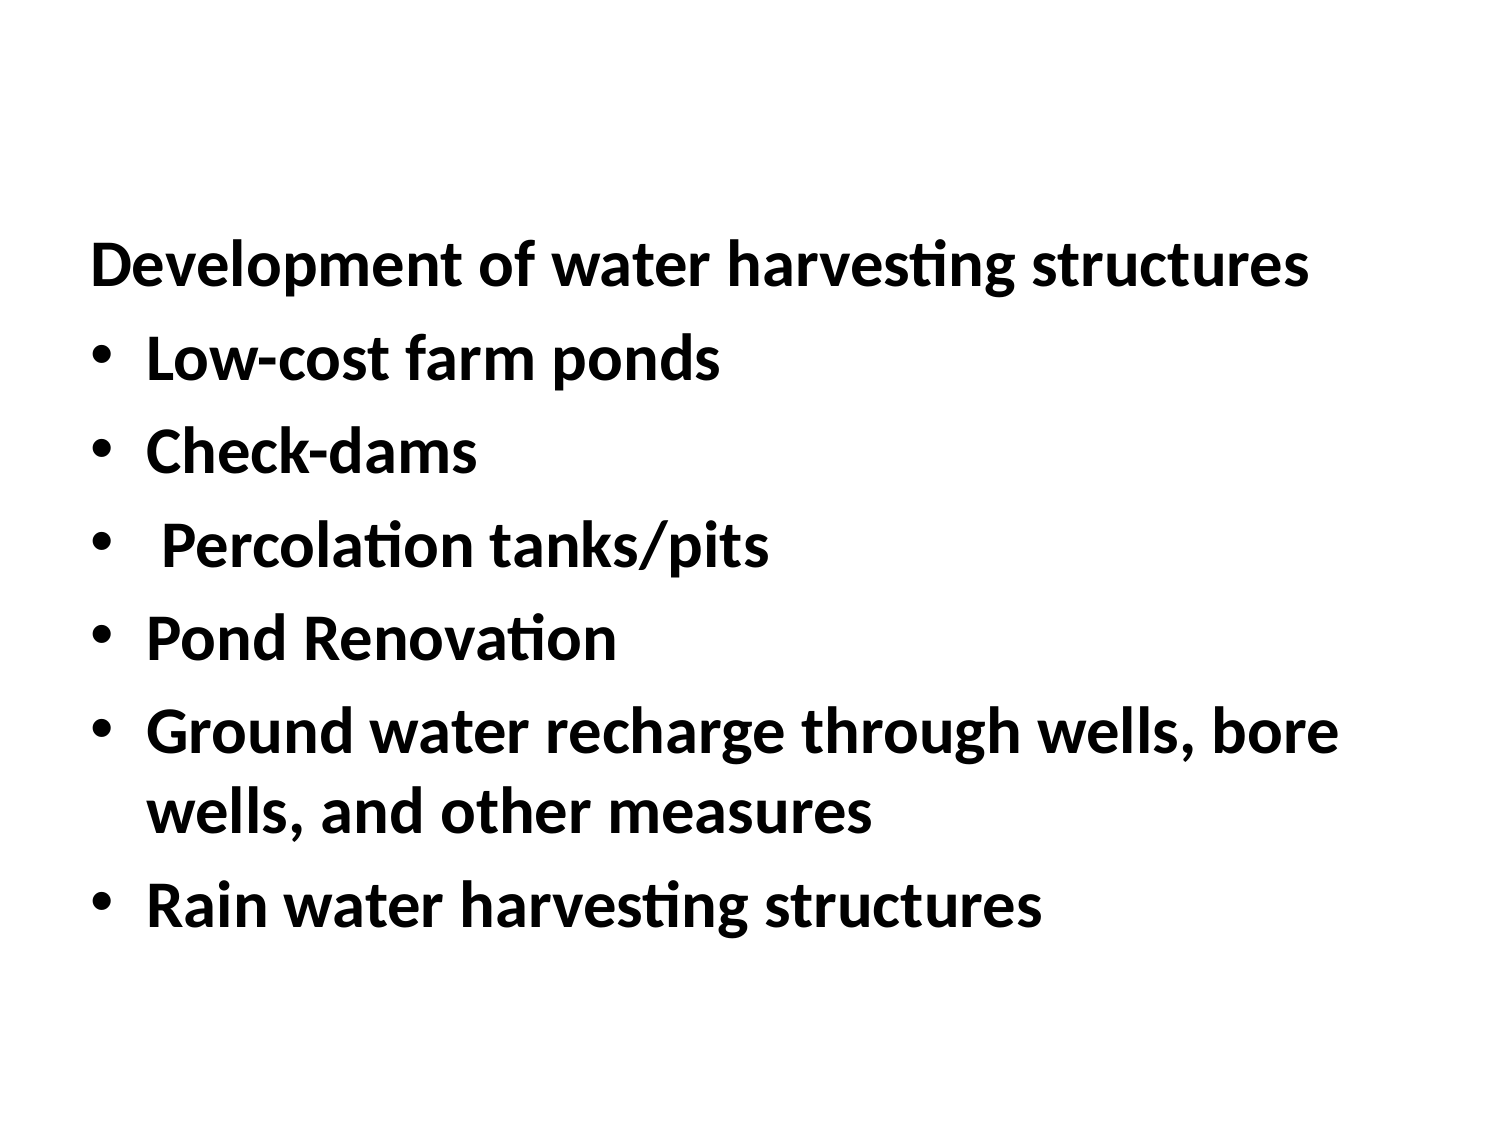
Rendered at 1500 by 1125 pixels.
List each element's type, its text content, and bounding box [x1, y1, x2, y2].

list Development of water harvesting structures Low-cost farm ponds Check-dams Percolation tanks/pits Pond Renovation Ground water recharge through wells, bore wells, and other measures Rain water harvesting structures [75, 212, 1425, 1050]
